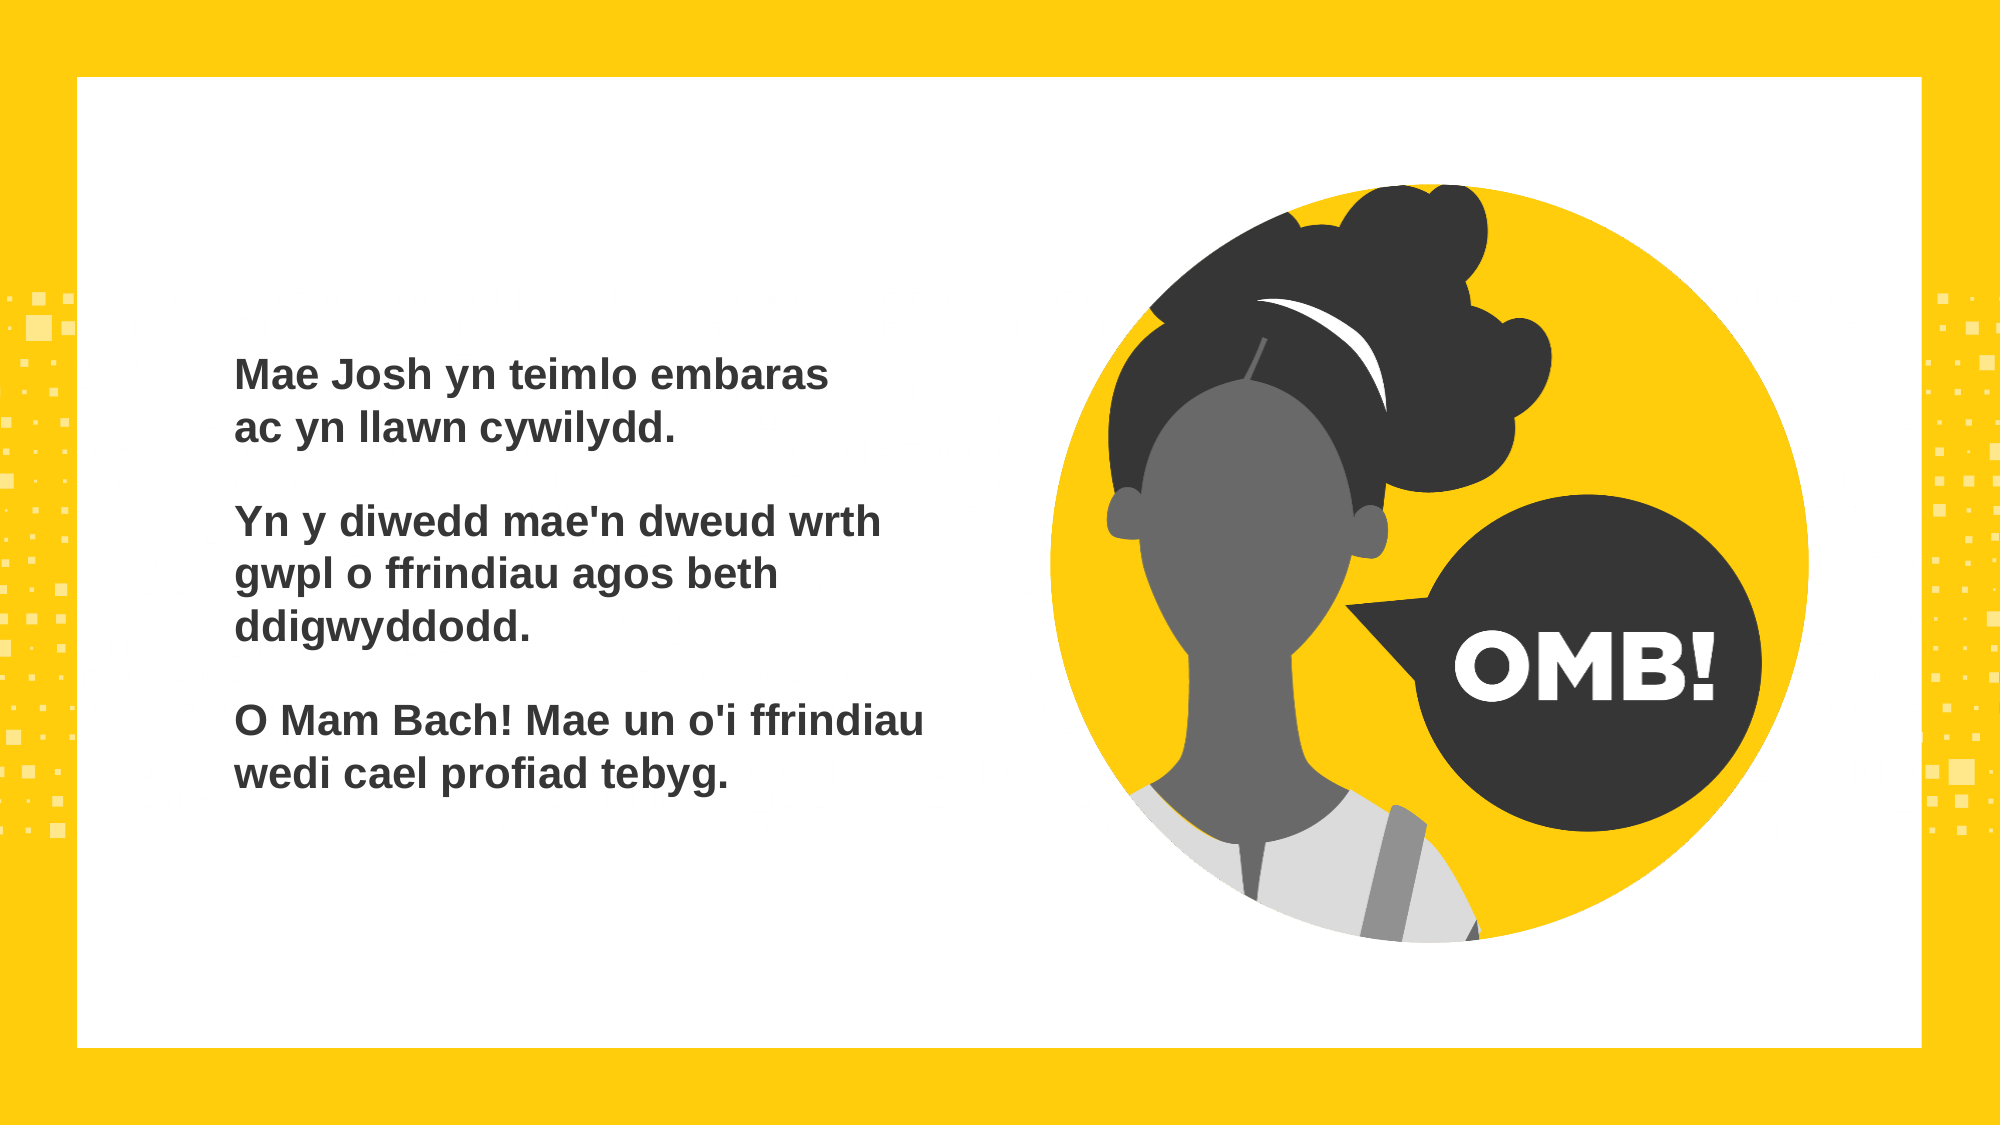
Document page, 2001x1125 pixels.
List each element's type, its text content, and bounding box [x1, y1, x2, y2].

text_box Mae Josh yn teimlo embaras ac yn llawn cywilydd. Yn y diwedd mae'n dweud wrth gwpl o ffrindiau agos beth ddigwyddodd. O Mam Bach! Mae un o'i ffrindiau wedi cael profiad tebyg. [219, 338, 954, 805]
picture [1050, 184, 1809, 950]
